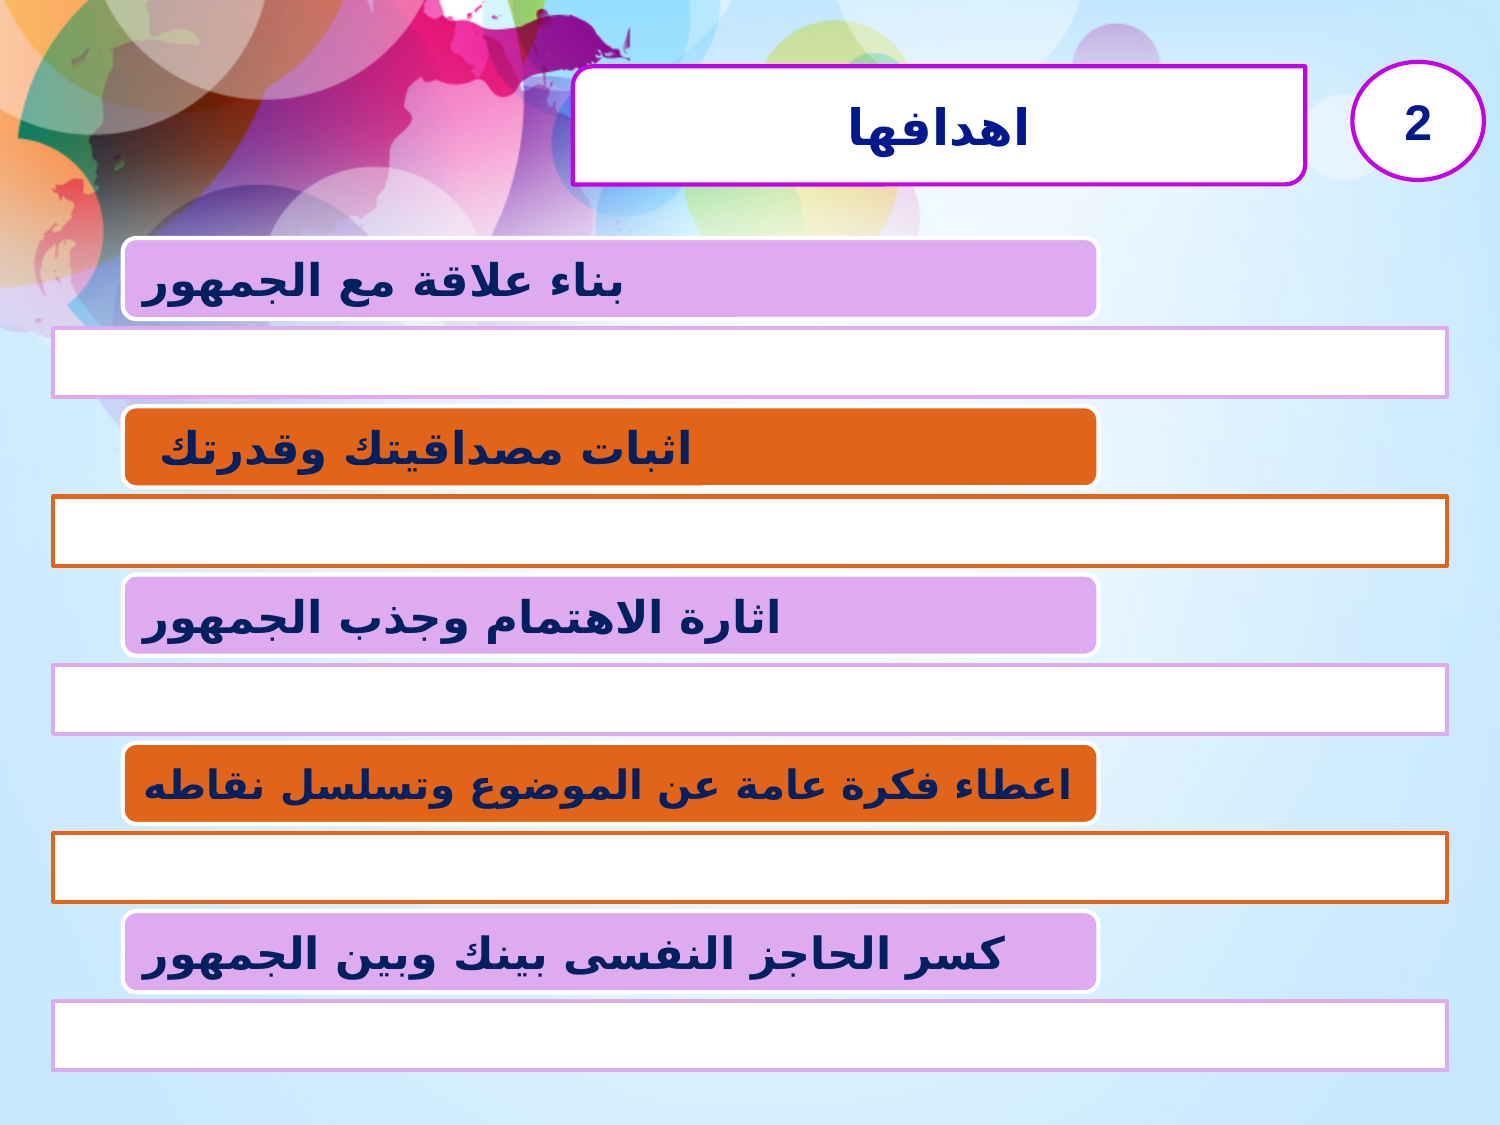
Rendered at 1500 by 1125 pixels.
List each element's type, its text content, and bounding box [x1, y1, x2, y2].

text_box 2 [1350, 59, 1487, 183]
picture [0, 0, 1500, 1125]
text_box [52, 228, 1448, 1071]
text_box اهدافها [570, 64, 1308, 187]
